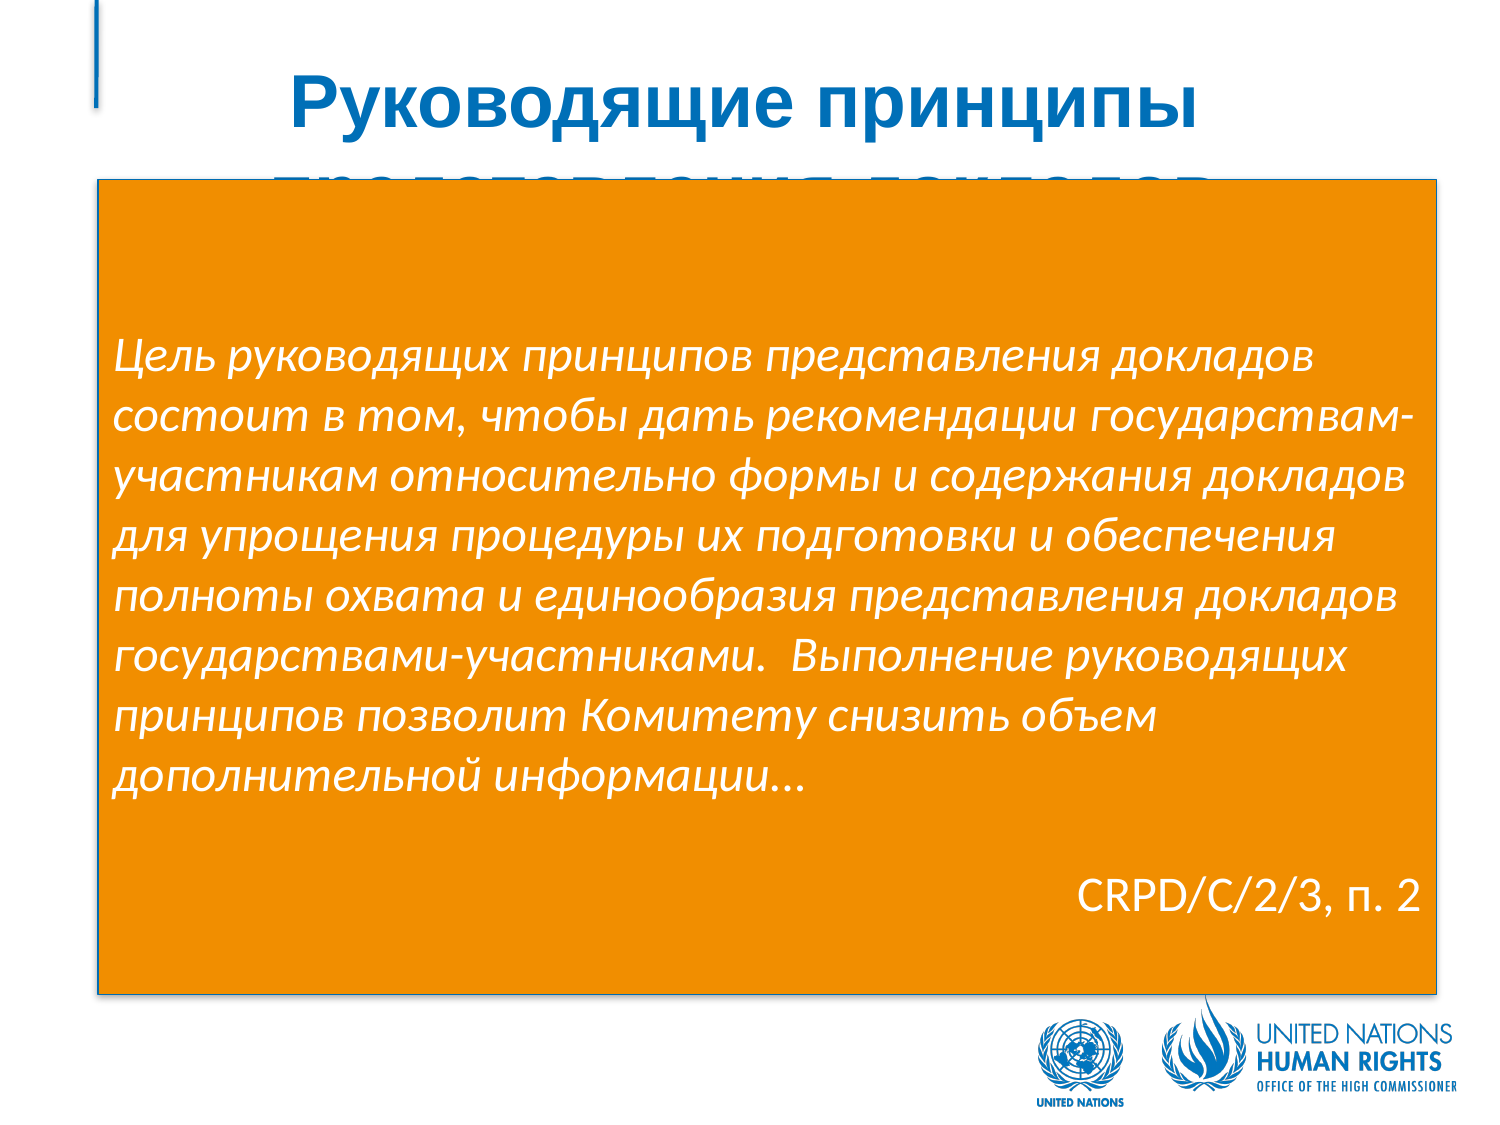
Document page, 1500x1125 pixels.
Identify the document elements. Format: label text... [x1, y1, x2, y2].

picture [1037, 990, 1457, 1107]
text_box Цель руководящих принципов представления докладов состоит в том, чтобы дать рекомендации государствам-участникам относительно формы и содержания докладов для упрощения процедуры их подготовки и обеспечения полноты охвата и единообразия представления докладов государствами-участниками. Выполнение руководящих принципов позволит Комитету снизить объем дополнительной информации... CRPD/C/2/3, п. 2 [97, 179, 1437, 995]
title Руководящие принципы представления докладов [52, 45, 1437, 224]
